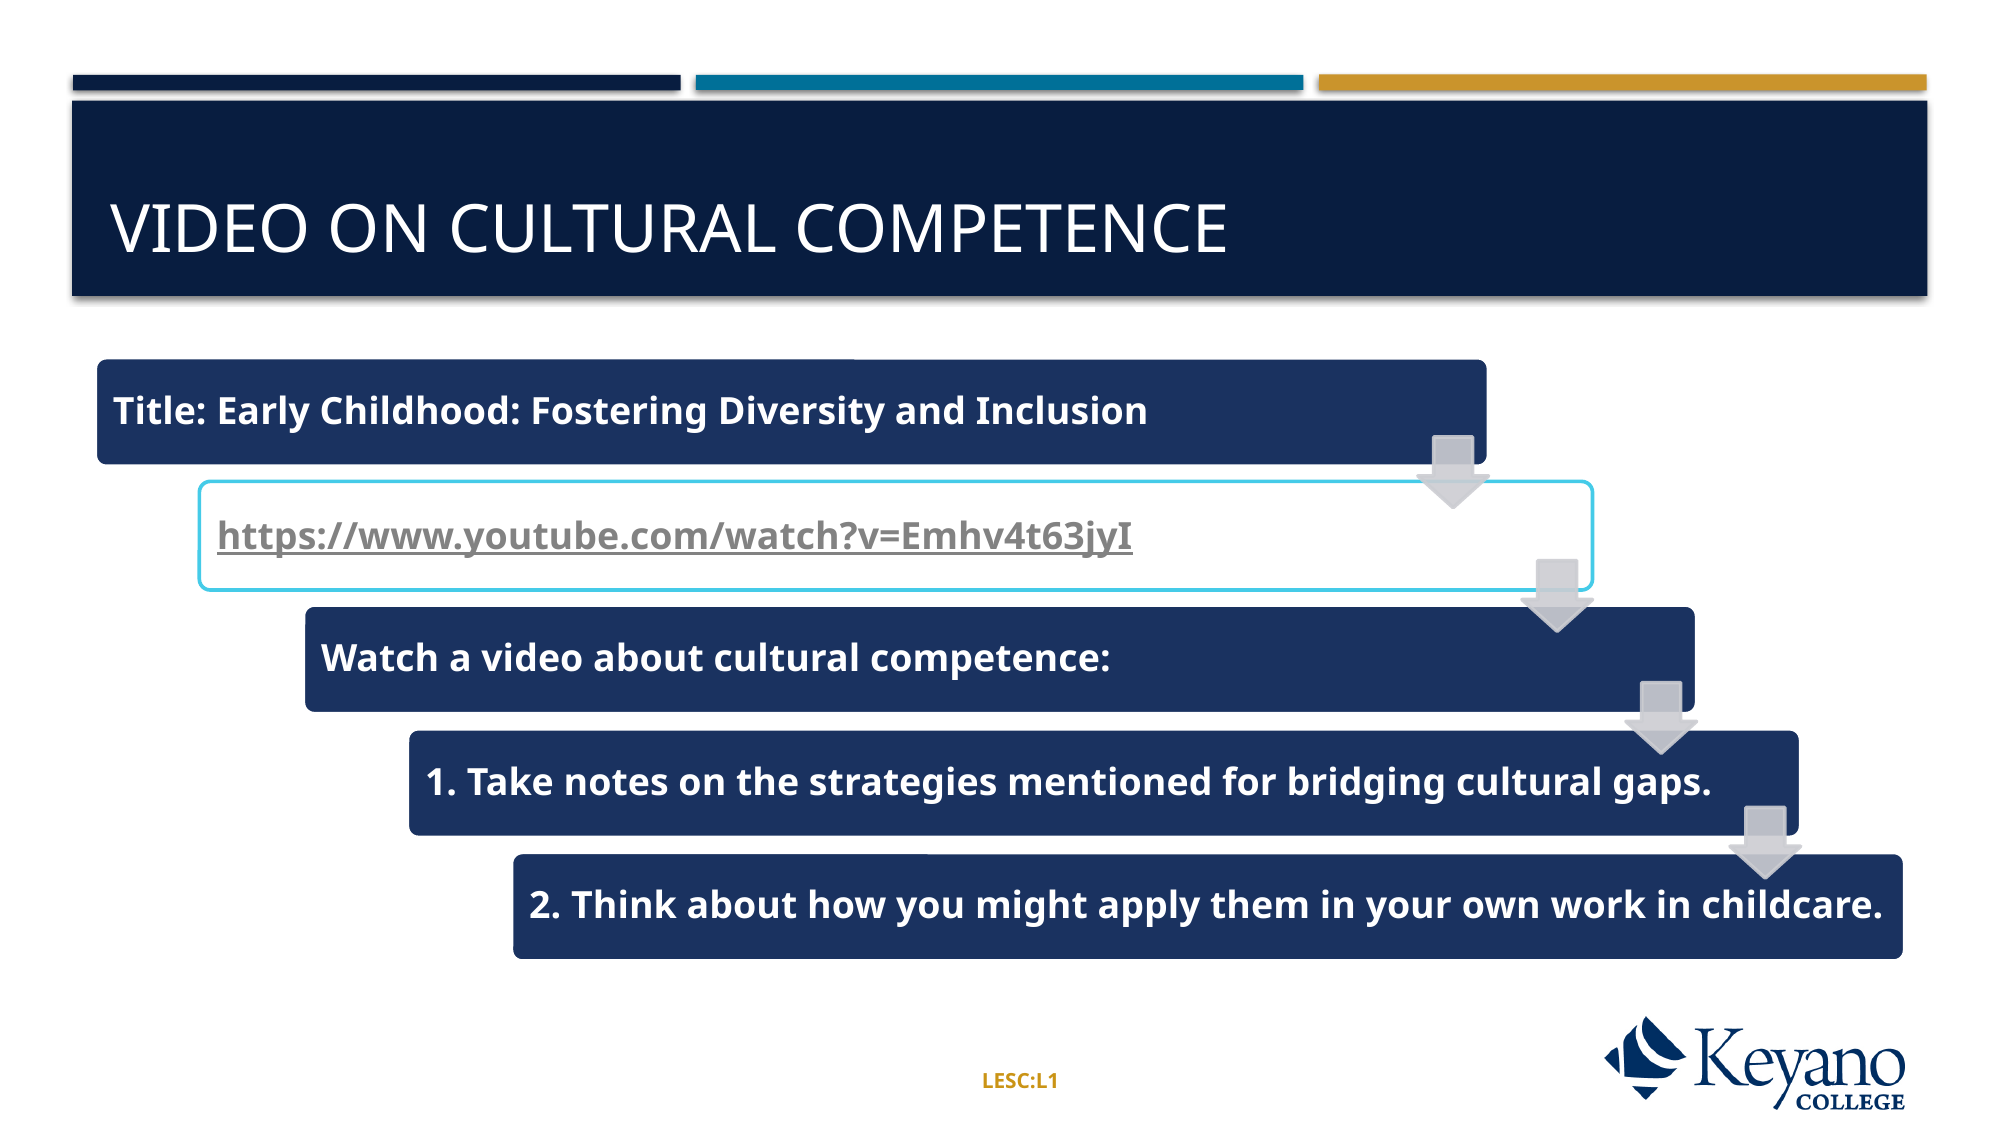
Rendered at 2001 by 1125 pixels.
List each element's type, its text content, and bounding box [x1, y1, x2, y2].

picture [1604, 1016, 1905, 1110]
footer LESC:L1 [800, 1050, 1241, 1110]
title Video on Cultural Competence [95, 123, 1905, 274]
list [94, 357, 1906, 962]
